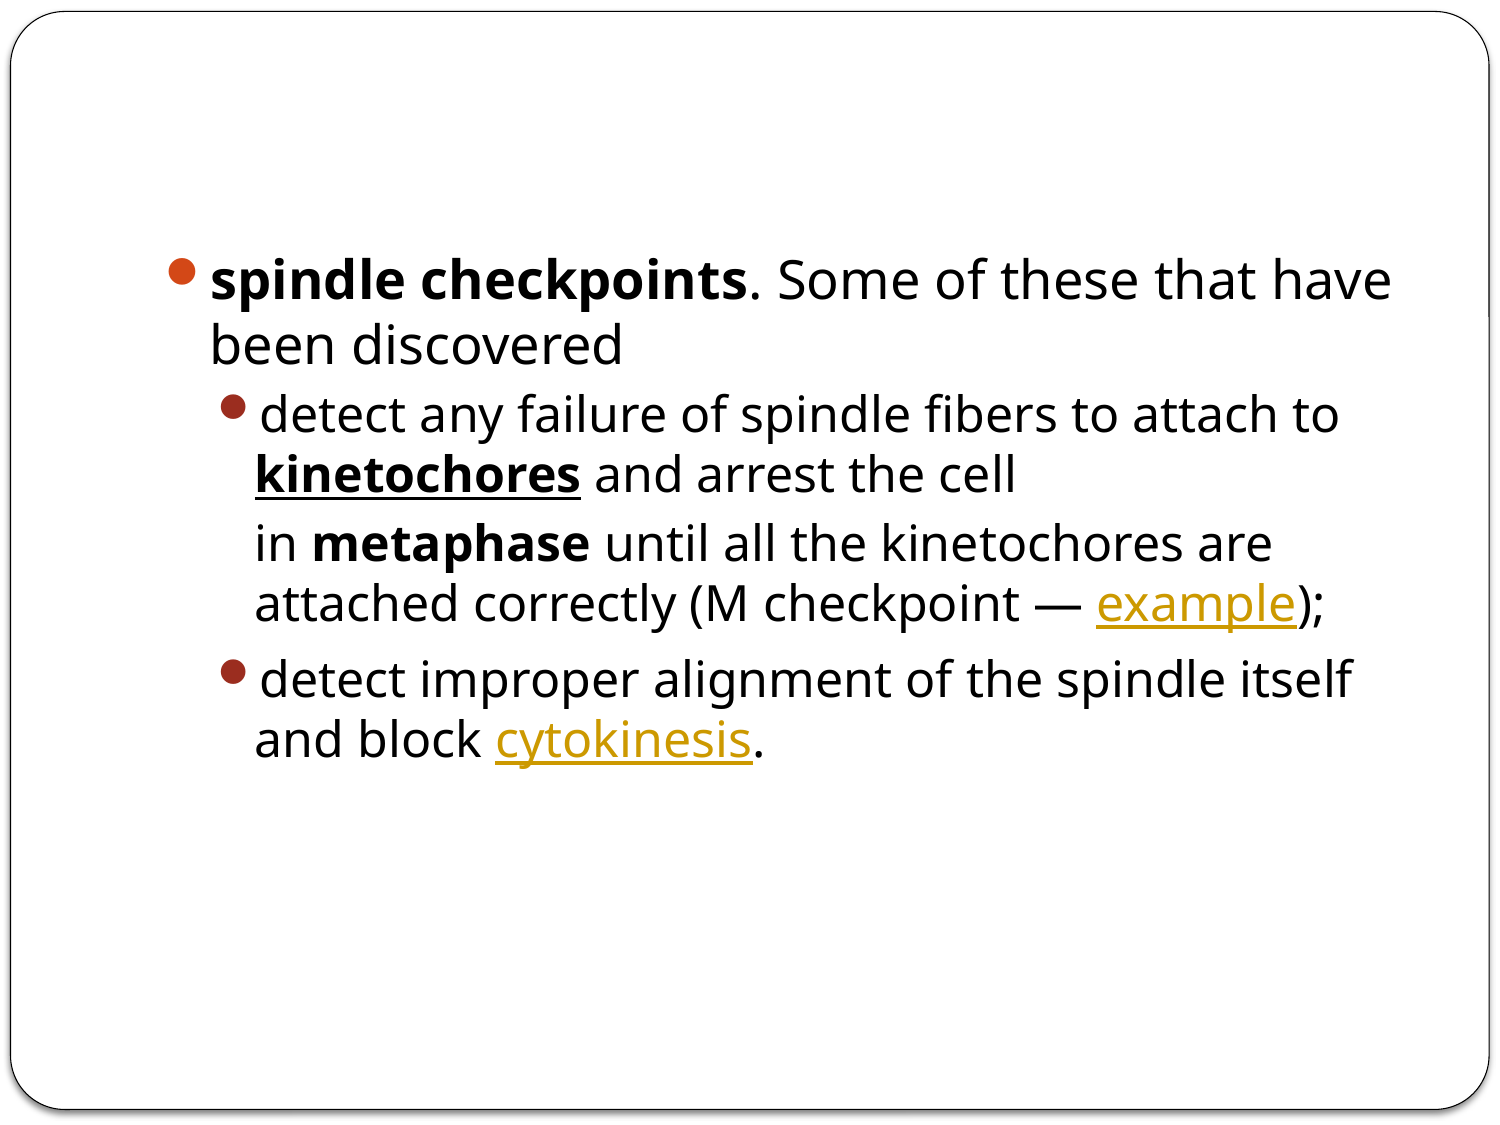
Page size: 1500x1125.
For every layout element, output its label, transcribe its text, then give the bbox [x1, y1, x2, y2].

list spindle checkpoints. Some of these that have been discovered detect any failure of spindle fibers to attach to kinetochores and arrest the cell in metaphase until all the kinetochores are attached correctly (M checkpoint — example); detect improper alignment of the spindle itself and block cytokinesis. [150, 237, 1425, 988]
